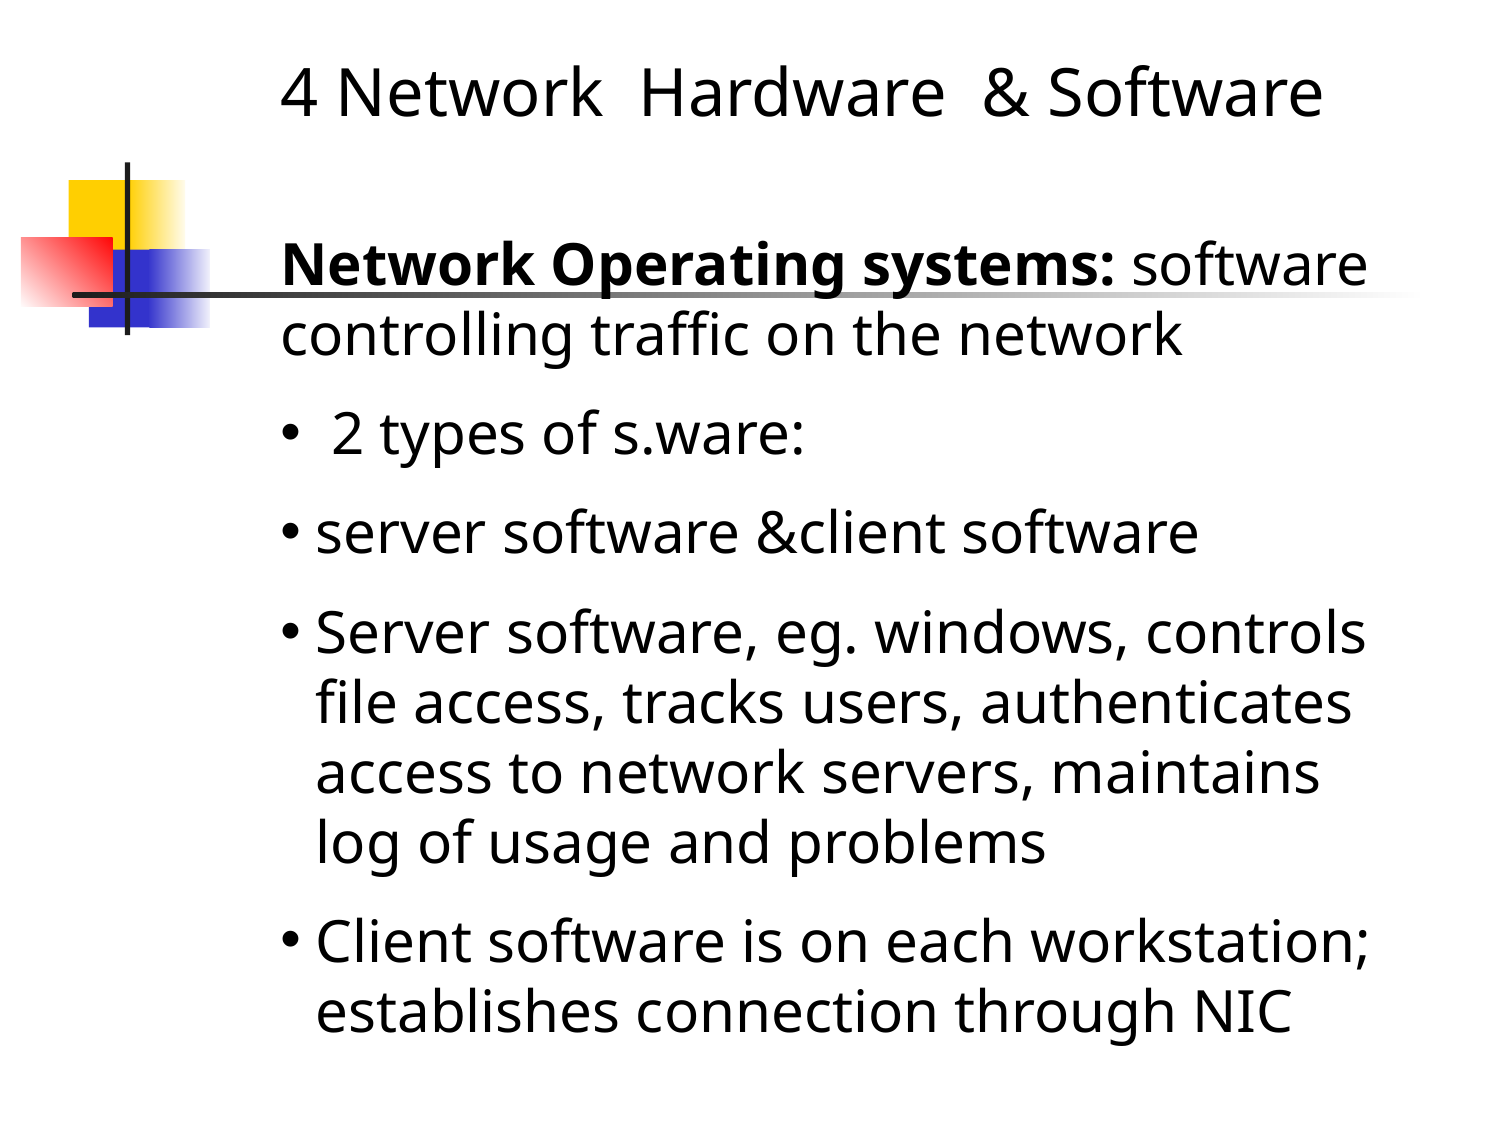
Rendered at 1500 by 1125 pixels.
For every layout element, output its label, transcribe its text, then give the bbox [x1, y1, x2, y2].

text_box 4 Network Hardware & Software [265, 42, 1407, 138]
text_box Network Operating systems: software controlling traffic on the network 2 types of s.ware: server software &client software Server software, eg. windows, controls file access, tracks users, authenticates access to network servers, maintains log of usage and problems Client software is on each workstation; establishes connection through NIC [265, 219, 1430, 1125]
